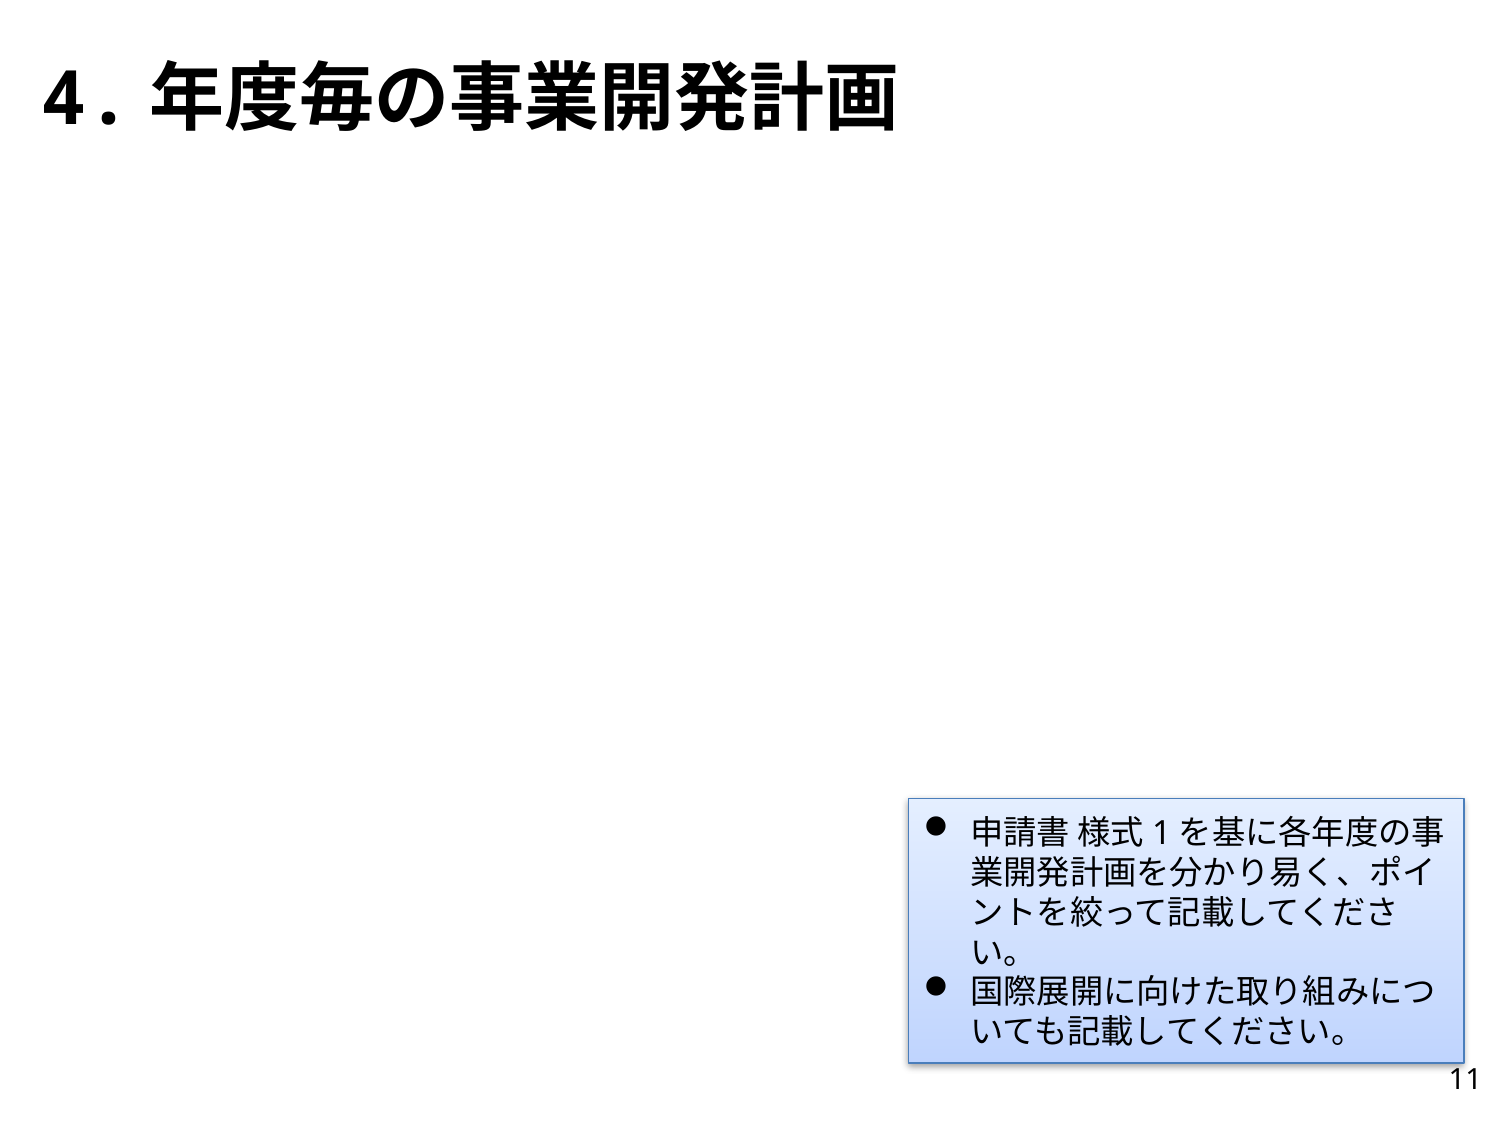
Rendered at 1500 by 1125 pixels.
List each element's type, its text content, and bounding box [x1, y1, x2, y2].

text_box 申請書 様式1を基に各年度の事業開発計画を分かり易く、ポイントを絞って記載してください。 国際展開に向けた取り組みについても記載してください。 [908, 798, 1465, 1064]
title 4.年度毎の事業開発計画 [35, 11, 1465, 178]
slide_number 11 [1346, 1051, 1489, 1111]
